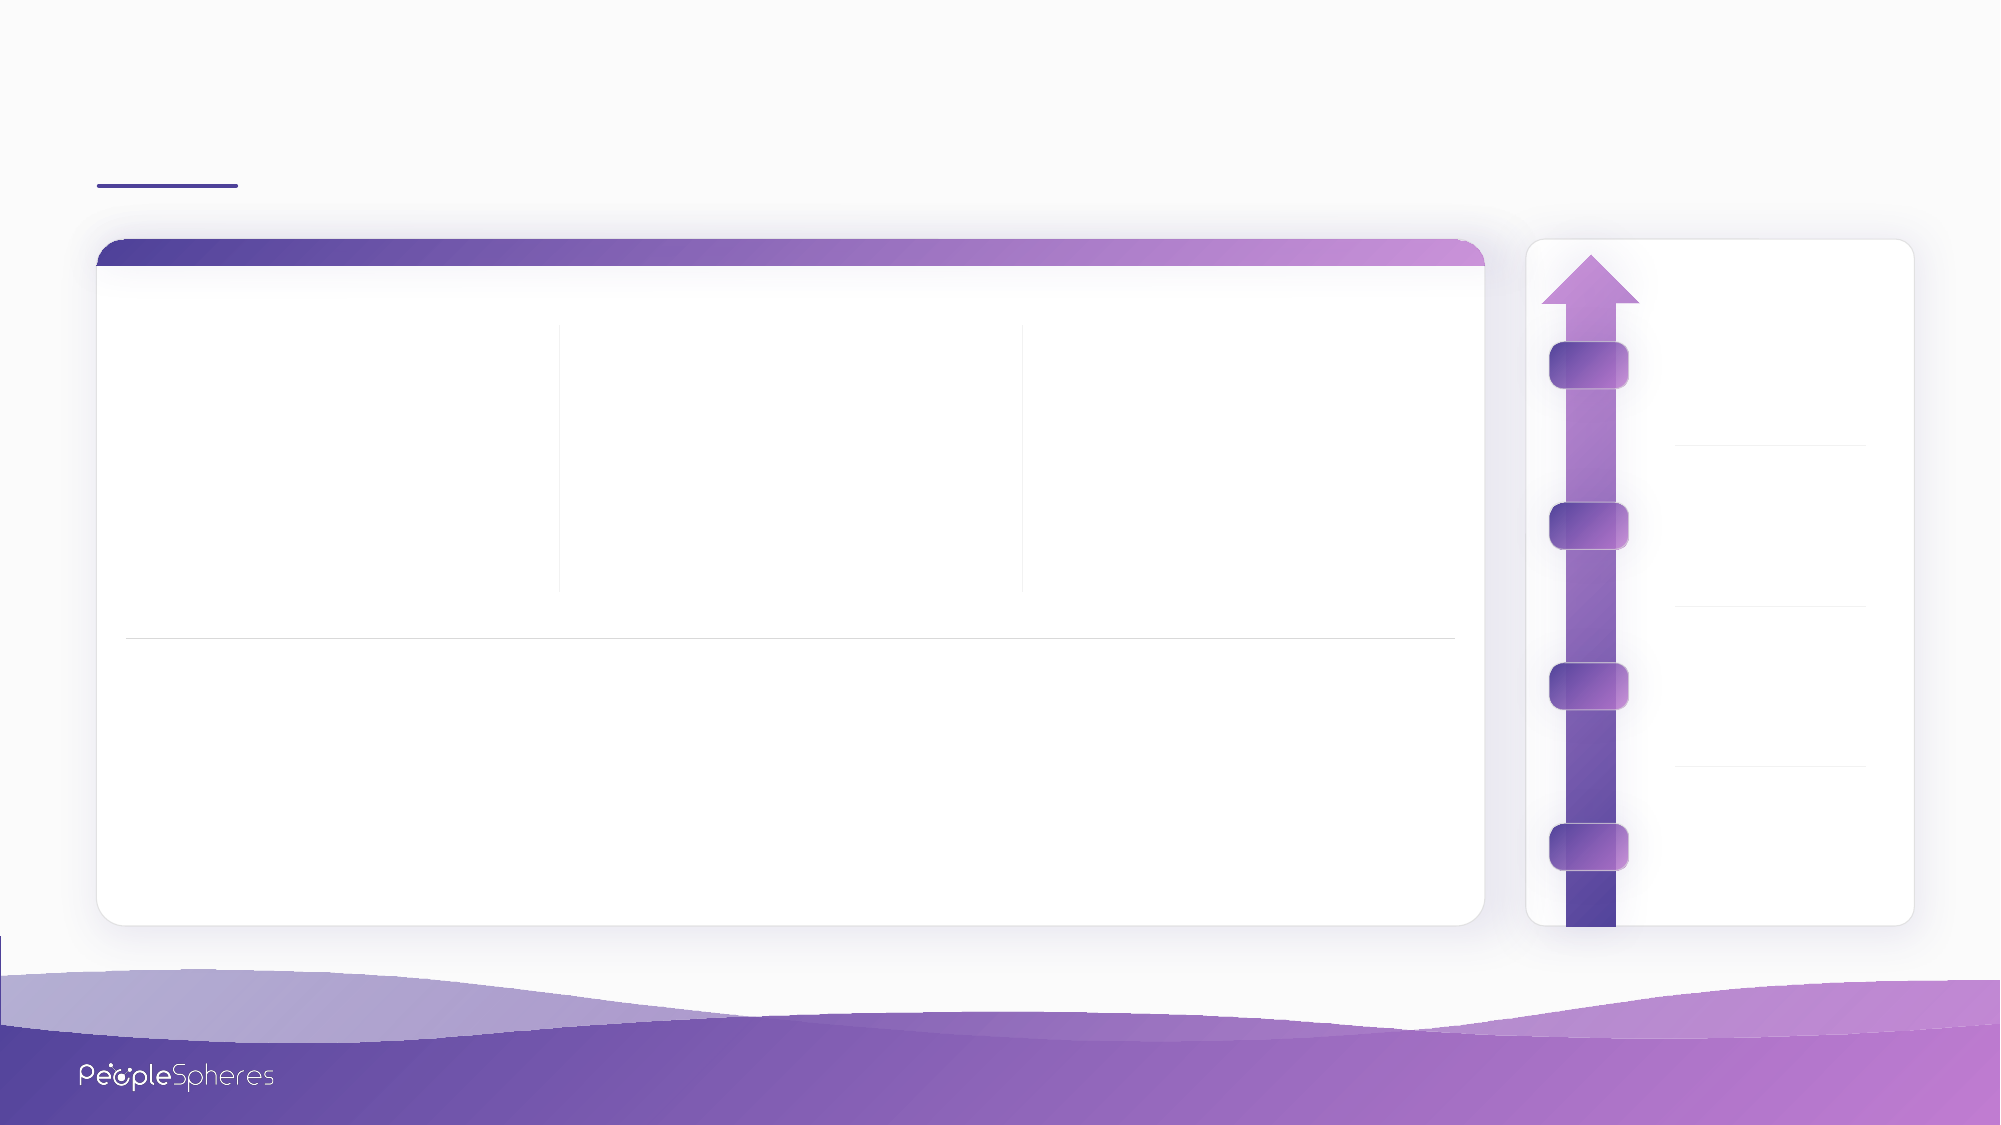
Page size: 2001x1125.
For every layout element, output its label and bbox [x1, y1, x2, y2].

picture [79, 1063, 274, 1093]
